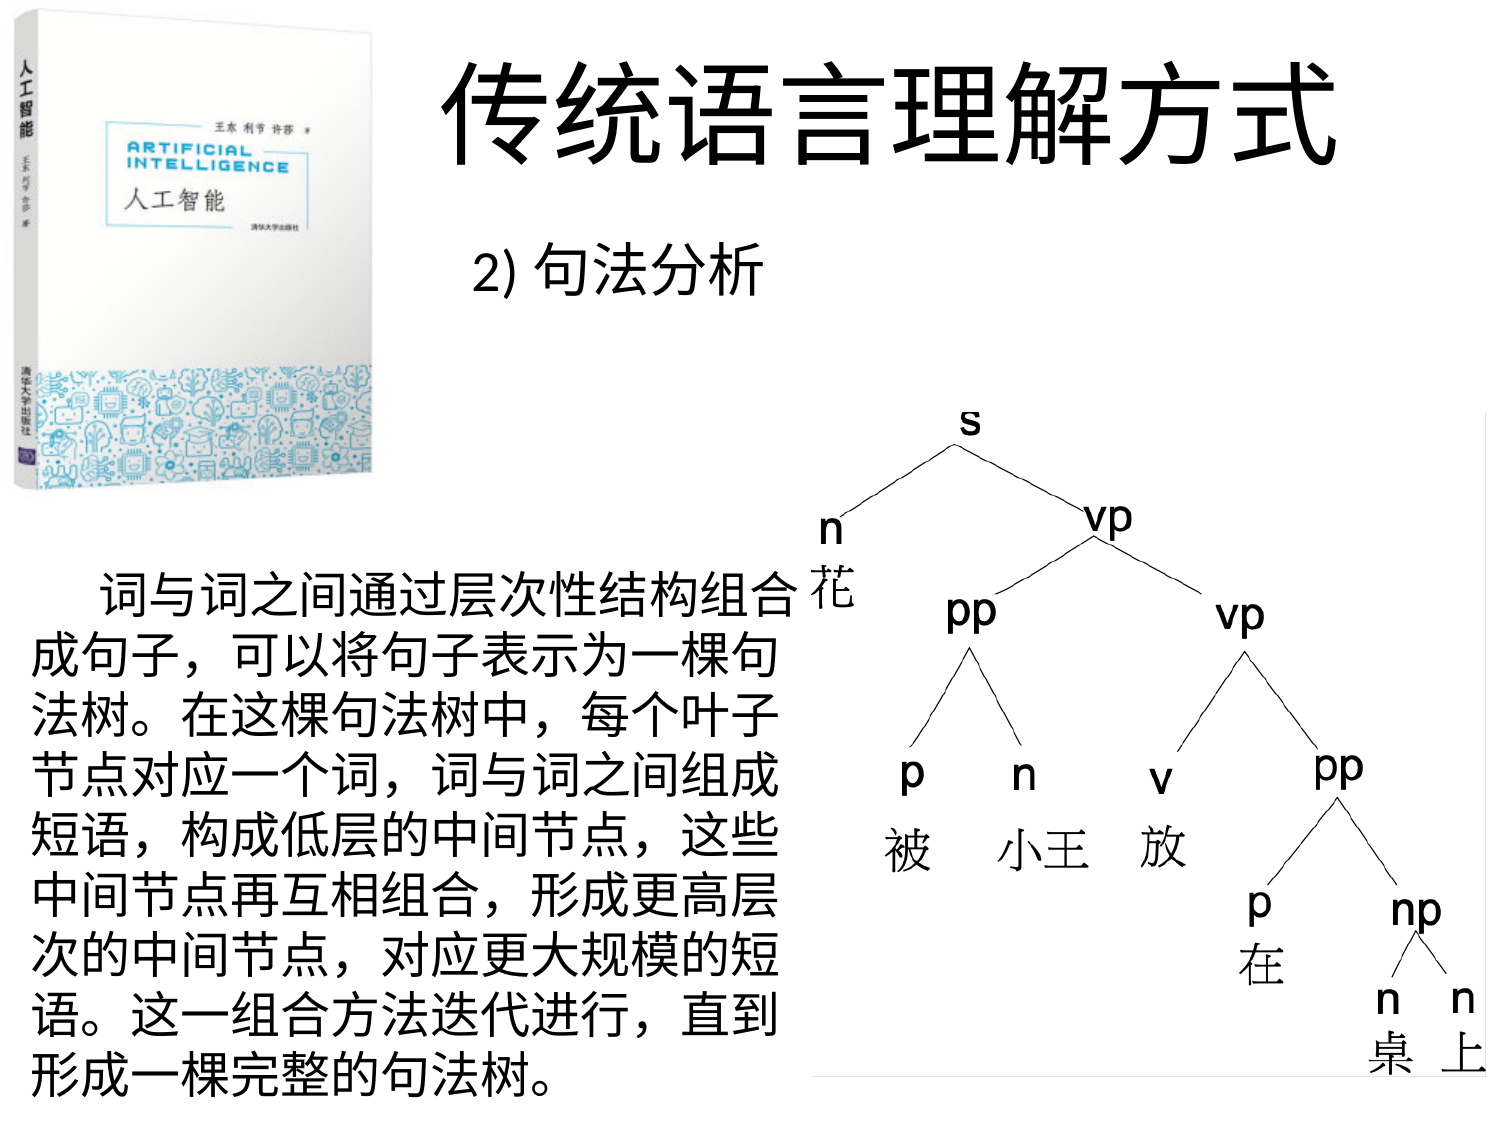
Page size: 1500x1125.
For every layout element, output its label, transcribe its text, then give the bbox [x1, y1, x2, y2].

picture [0, 0, 441, 510]
text_box 词与词之间通过层次性结构组合成句子，可以将句子表示为一棵句法树。在这棵句法树中，每个叶子节点对应一个词，词与词之间组成短语，构成低层的中间节点，这些中间节点再互相组合，形成更高层次的中间节点，对应更大规模的短语。这一组合方法迭代进行，直到形成一棵完整的句法树。 [16, 555, 835, 1111]
text_box 2)句法分析 [456, 225, 1192, 311]
text_box 传统语言理解方式 [424, 52, 1355, 189]
picture [811, 412, 1486, 1077]
